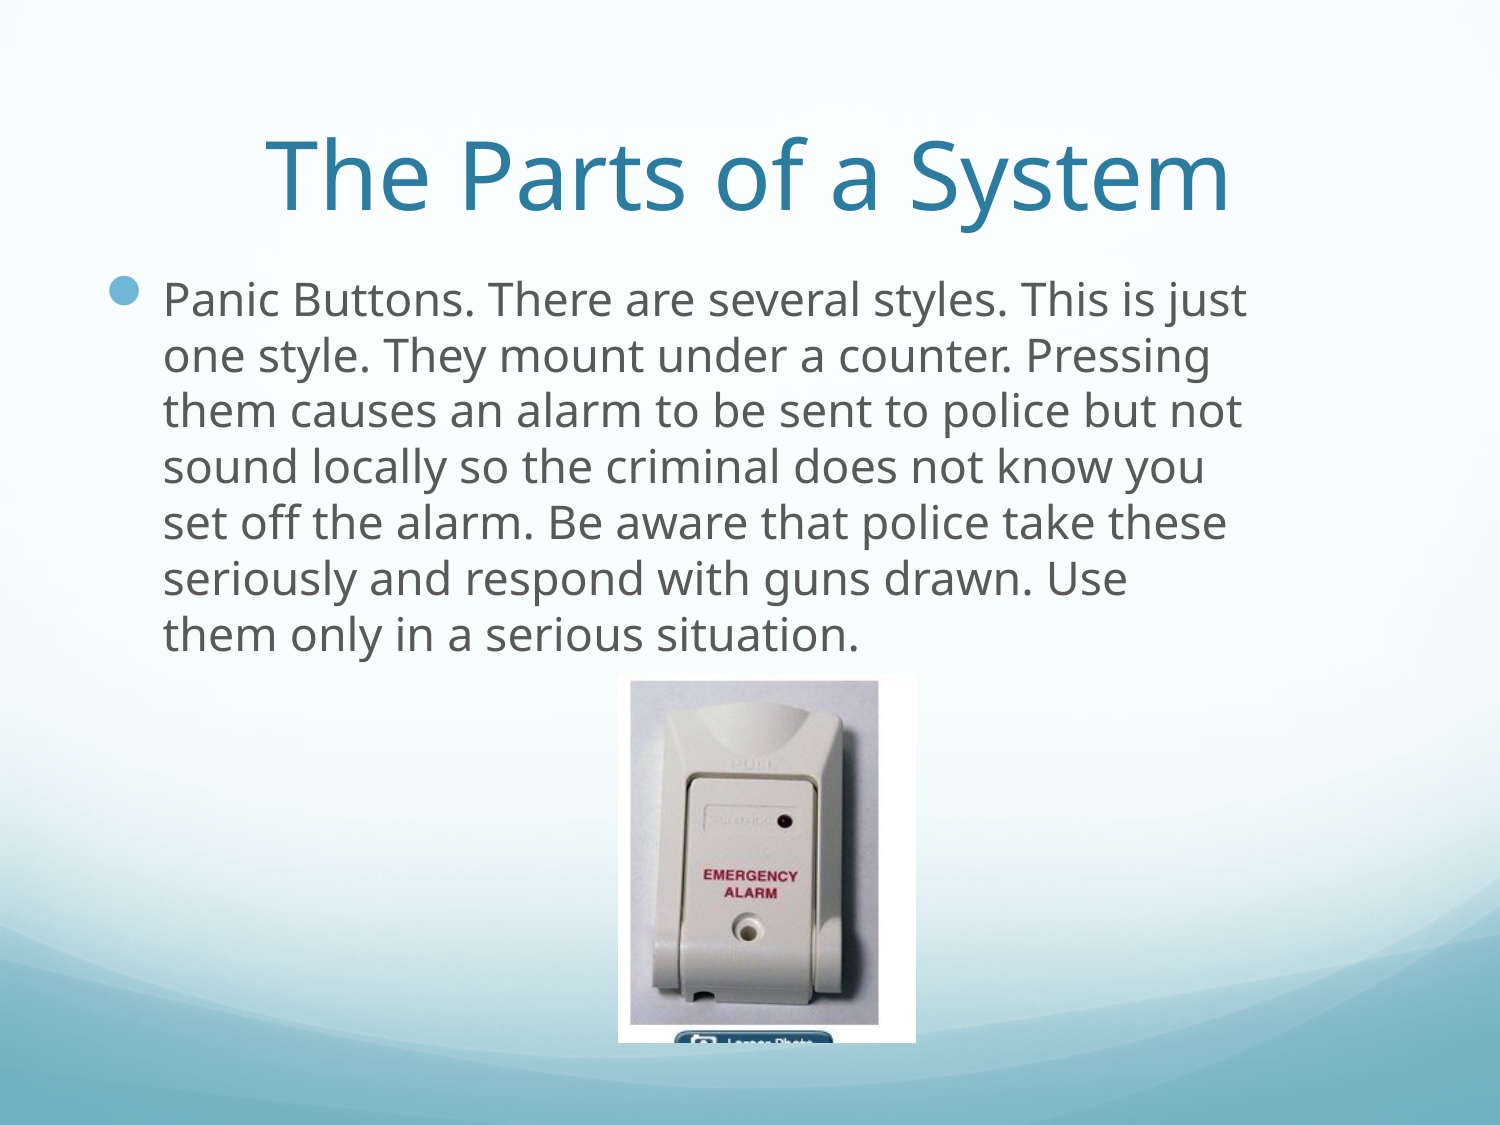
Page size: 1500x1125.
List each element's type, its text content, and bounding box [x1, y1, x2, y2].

picture [618, 673, 917, 1043]
list Panic Buttons. There are several styles. This is just one style. They mount under a counter. Pressing them causes an alarm to be sent to police but not sound locally so the criminal does not know you set off the alarm. Be aware that police take these seriously and respond with guns drawn. Use them only in a serious situation. [90, 262, 1265, 675]
title The Parts of a System [90, 17, 1410, 237]
